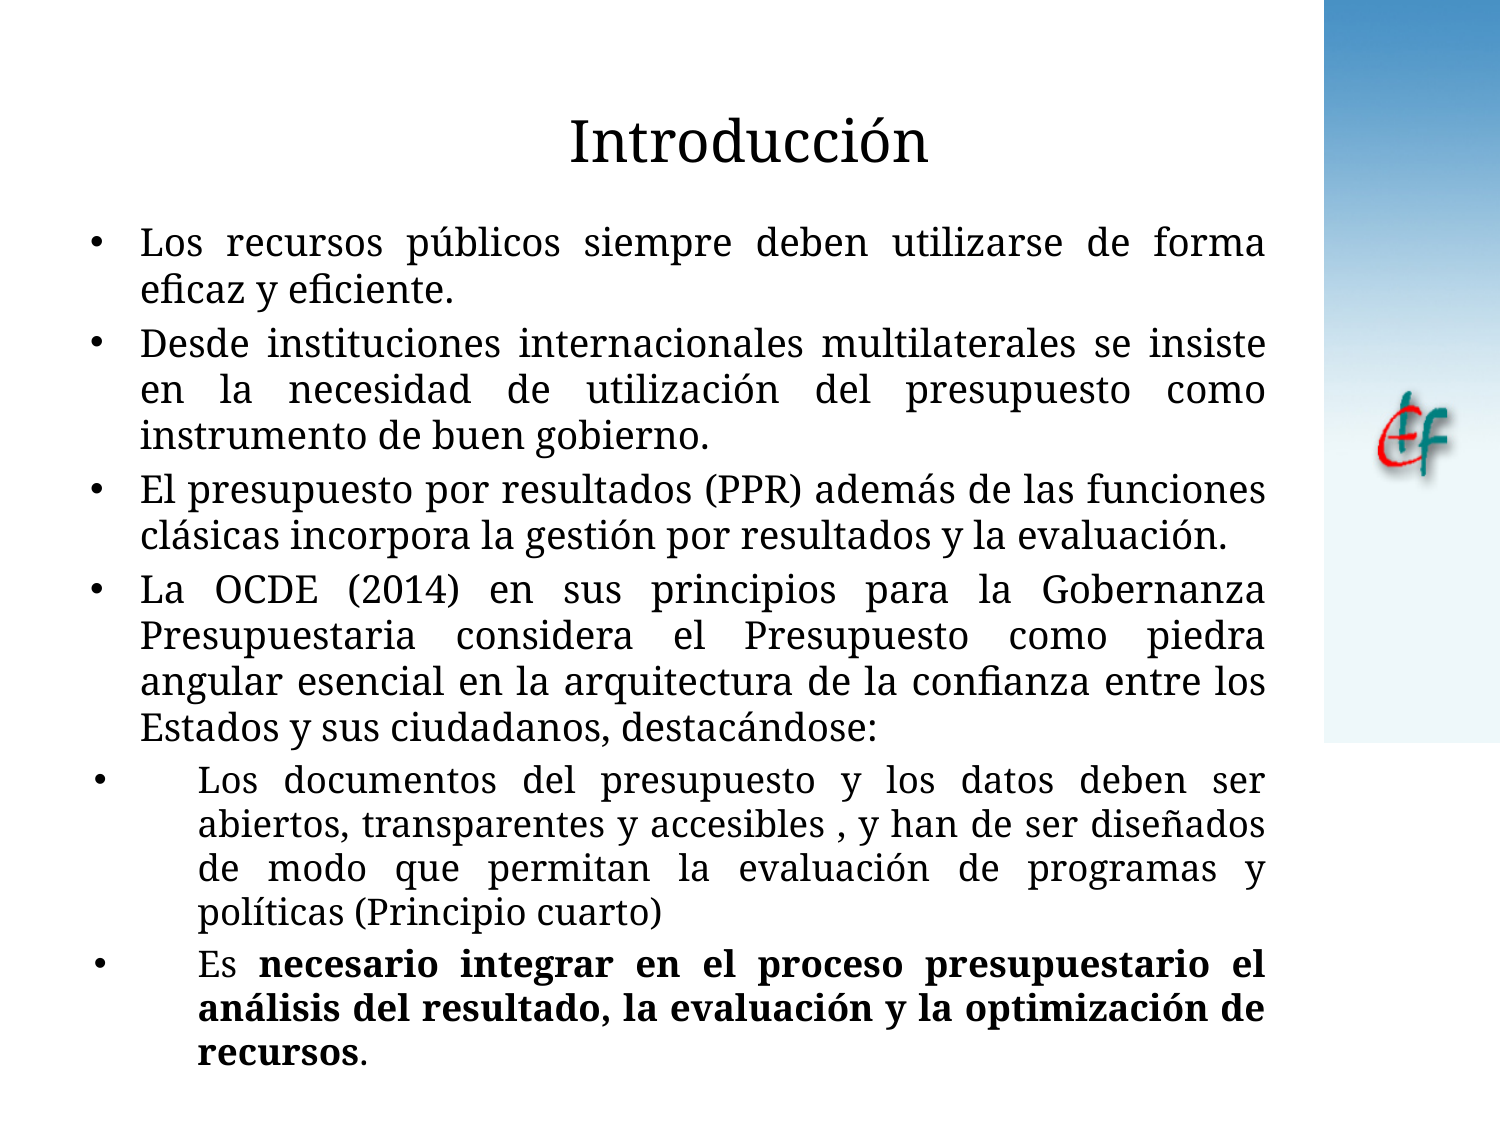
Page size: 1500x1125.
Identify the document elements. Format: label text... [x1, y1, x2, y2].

list Los recursos públicos siempre deben utilizarse de forma eficaz y eficiente. Desde instituciones internacionales multilaterales se insiste en la necesidad de utilización del presupuesto como instrumento de buen gobierno. El presupuesto por resultados (PPR) además de las funciones clásicas incorpora la gestión por resultados y la evaluación. La OCDE (2014) en sus principios para la Gobernanza Presupuestaria considera el Presupuesto como piedra angular esencial en la arquitectura de la confianza entre los Estados y sus ciudadanos, destacándose: Los documentos del presupuesto y los datos deben ser abiertos, transparentes y accesibles , y han de ser diseñados de modo que permitan la evaluación de programas y políticas (Principio cuarto) Es necesario integrar en el proceso presupuestario el análisis del resultado, la evaluación y la optimización de recursos. [74, 210, 1282, 1102]
title Introducción [74, 44, 1318, 233]
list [1323, 0, 1500, 743]
